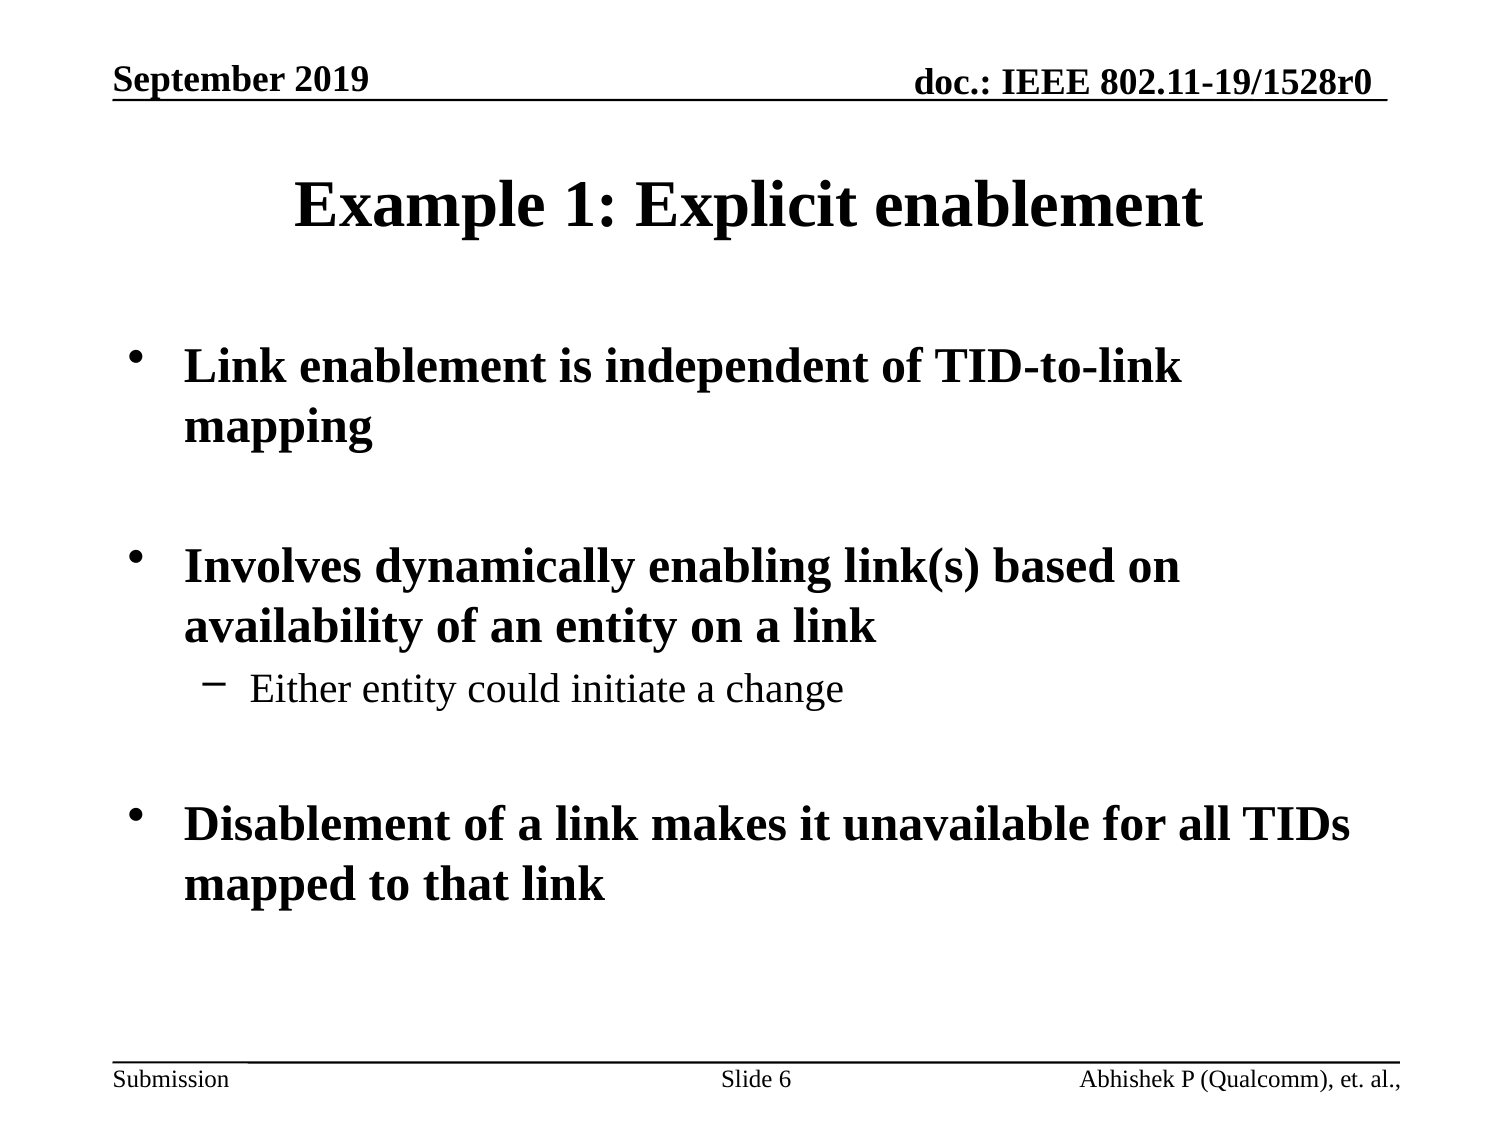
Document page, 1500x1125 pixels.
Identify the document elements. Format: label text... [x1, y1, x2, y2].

list Link enablement is independent of TID-to-link mapping Involves dynamically enabling link(s) based on availability of an entity on a link Either entity could initiate a change Disablement of a link makes it unavailable for all TIDs mapped to that link [112, 324, 1388, 1001]
slide_number Slide 6 [712, 1061, 801, 1093]
title Example 1: Explicit enablement [112, 112, 1388, 288]
footer Abhishek P (Qualcomm), et. al., [949, 1061, 1402, 1093]
